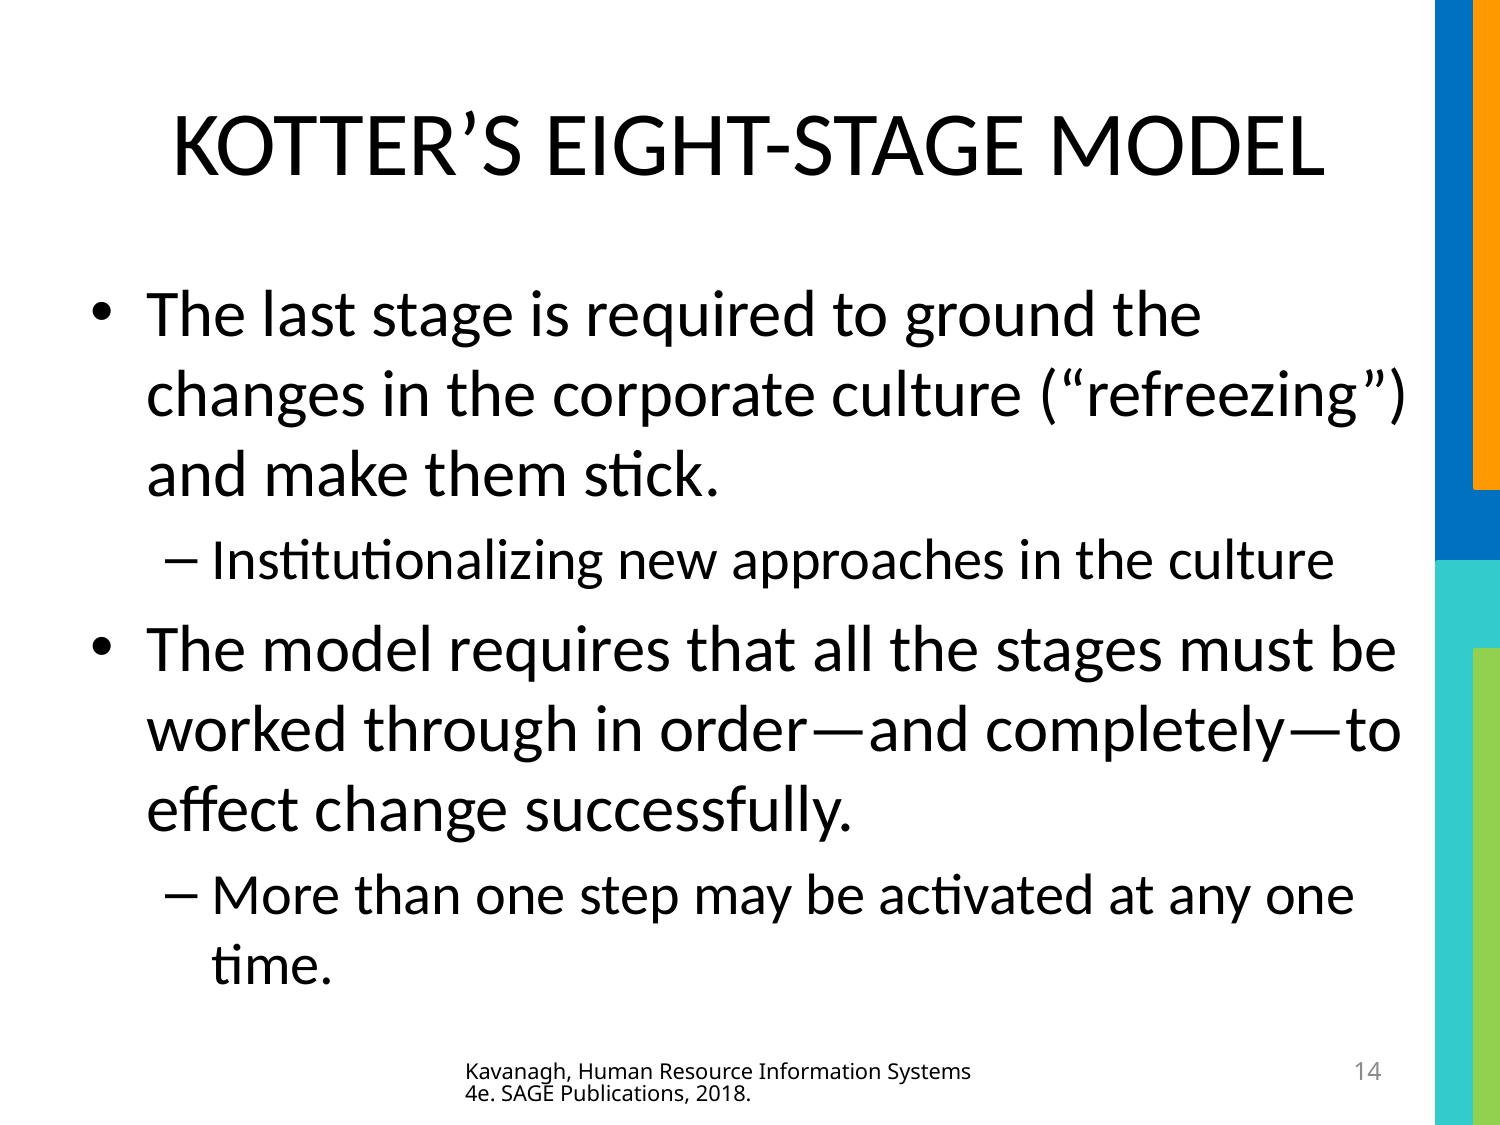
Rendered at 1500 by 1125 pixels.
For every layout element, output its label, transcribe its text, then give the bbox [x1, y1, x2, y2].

slide_number 14 [1059, 1042, 1397, 1103]
title KOTTER’S EIGHT-STAGE MODEL [75, 45, 1425, 233]
footer Kavanagh, Human Resource Information Systems 4e. SAGE Publications, 2018. [450, 1042, 1004, 1103]
list The last stage is required to ground the changes in the corporate culture (“refreezing”) and make them stick. Institutionalizing new approaches in the culture The model requires that all the stages must be worked through in order—and completely—to effect change successfully. More than one step may be activated at any one time. [75, 262, 1425, 1005]
